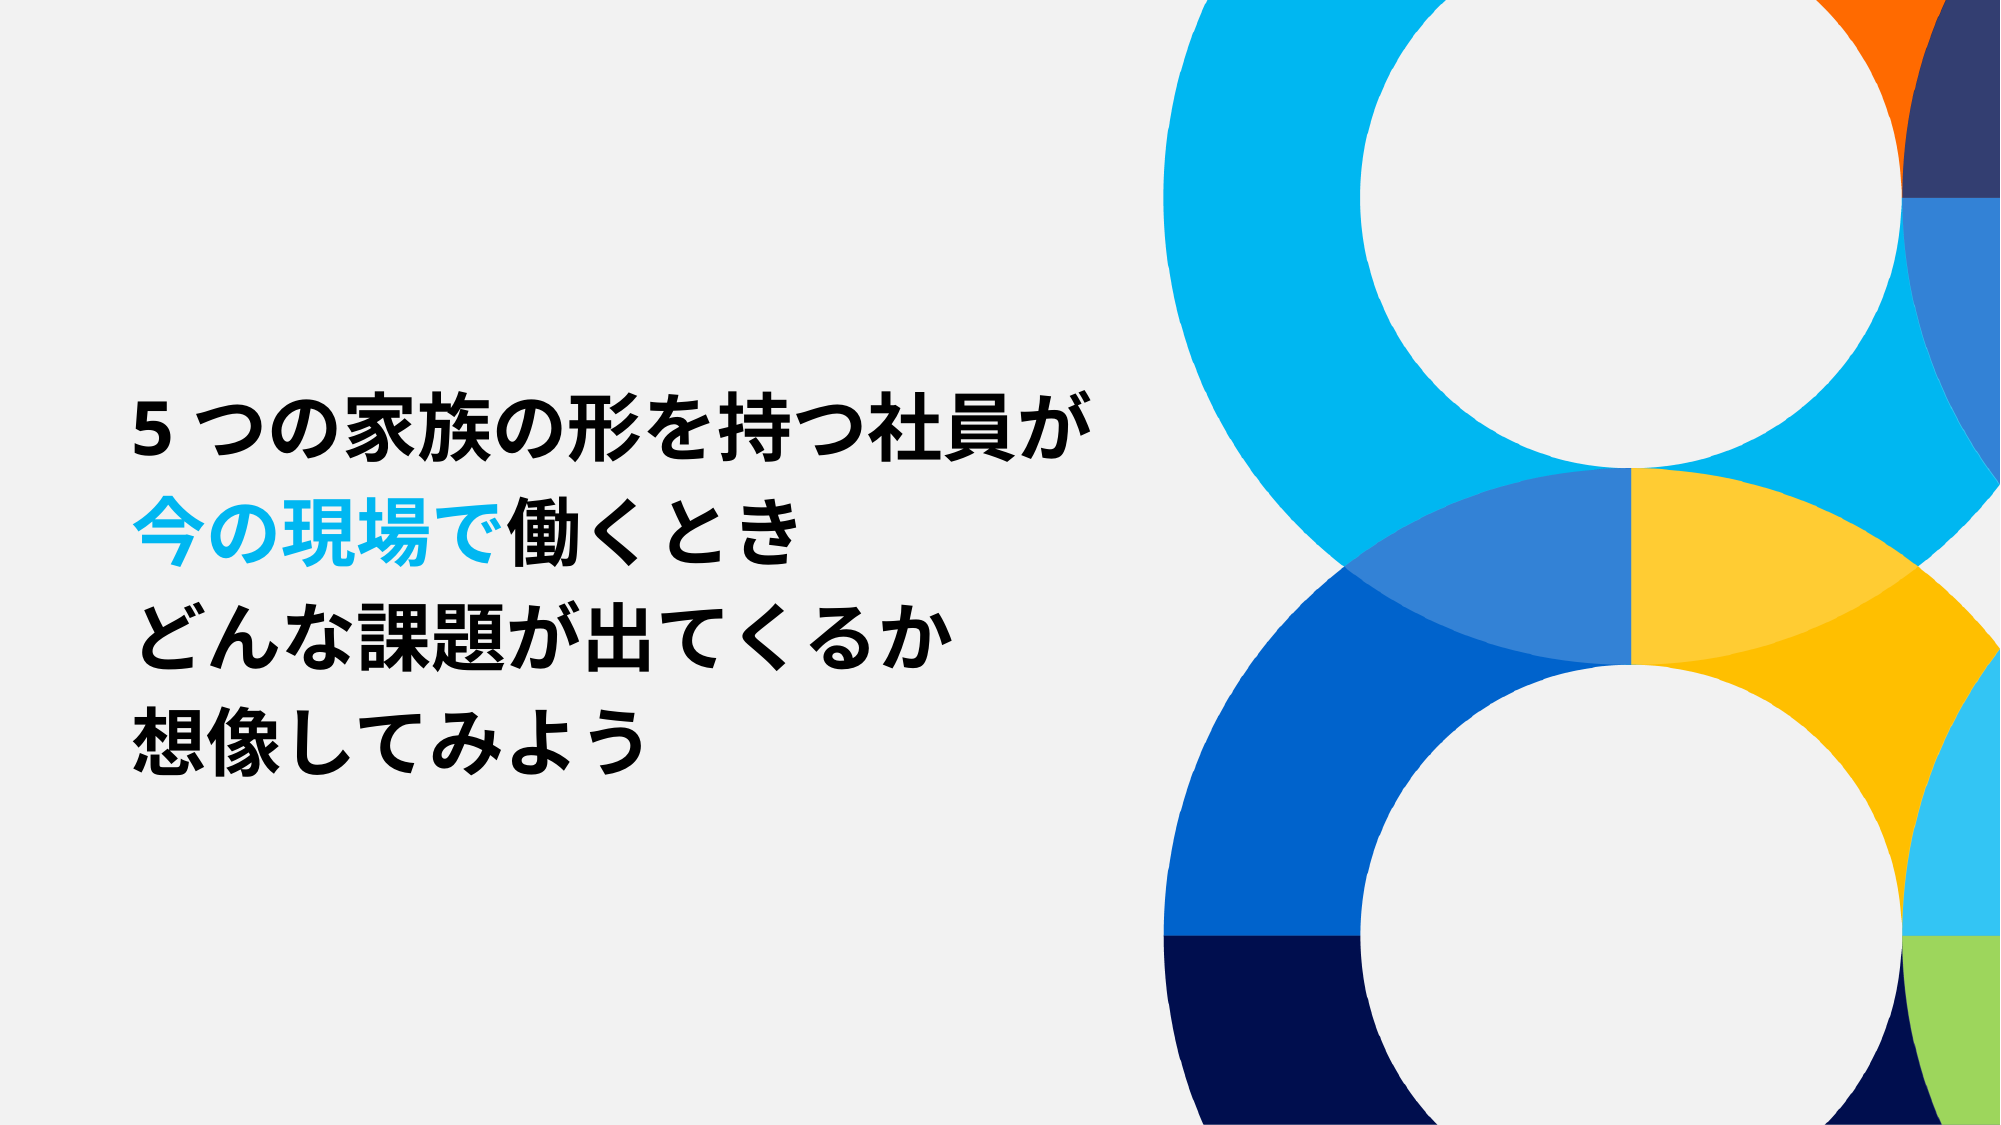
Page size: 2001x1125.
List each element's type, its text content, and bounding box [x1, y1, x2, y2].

picture [0, 0, 2000, 1125]
text_box 5つの家族の形を持つ社員が 今の現場で働くとき どんな課題が出てくるか 想像してみよう [117, 373, 1347, 615]
